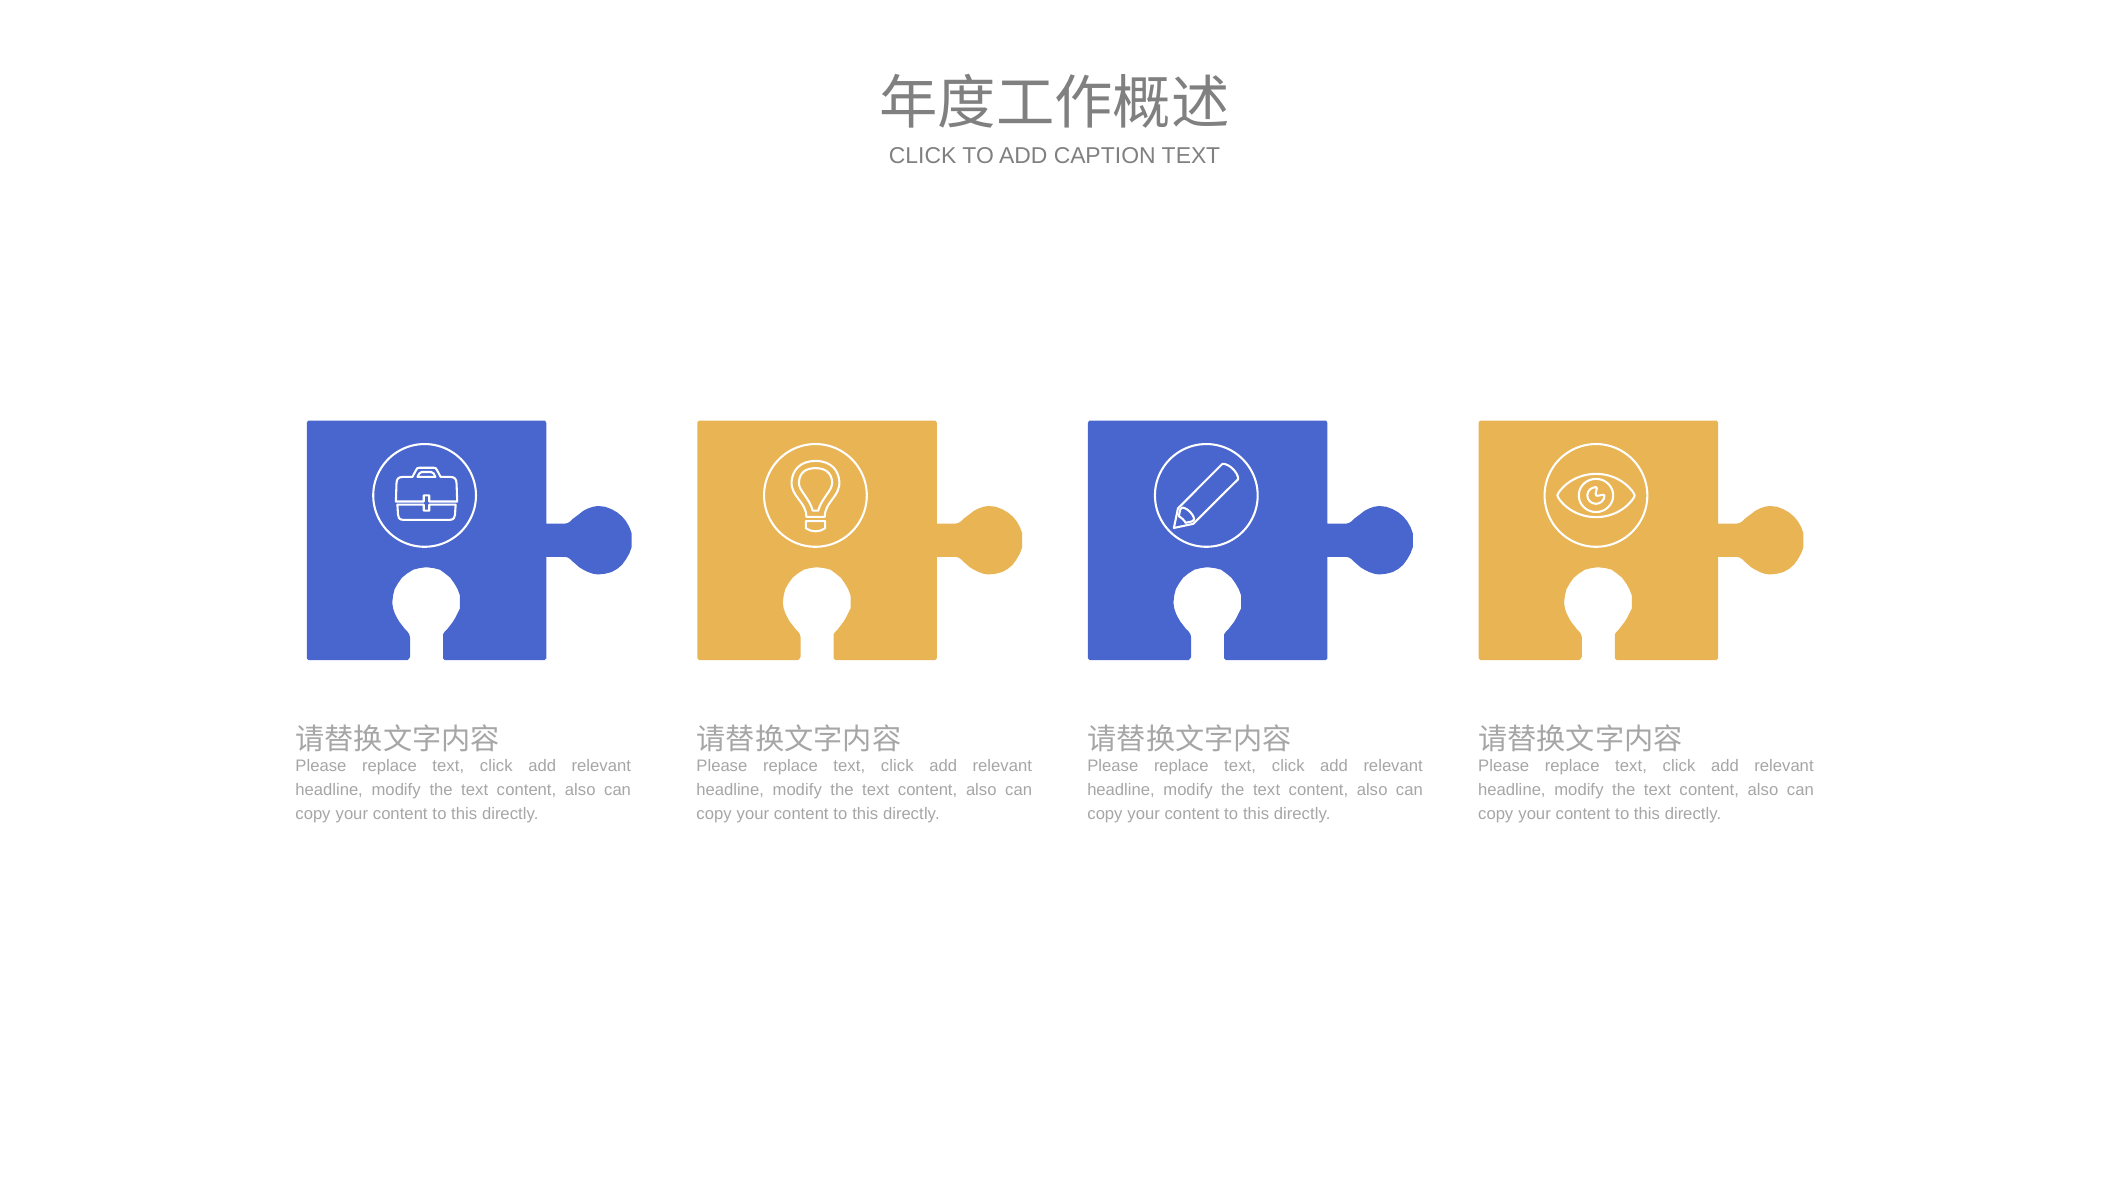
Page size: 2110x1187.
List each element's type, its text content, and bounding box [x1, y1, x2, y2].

text_box 请替换文字内容 [295, 713, 561, 750]
text_box 年度工作概述 [865, 65, 1245, 136]
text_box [1154, 444, 1258, 547]
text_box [764, 444, 867, 547]
text_box 请替换文字内容 [696, 713, 962, 750]
text_box Please replace text, click add relevant headline, modify the text content, also can copy your content to this directly. [295, 750, 632, 823]
text_box 请替换文字内容 [1478, 713, 1743, 750]
text_box 请替换文字内容 [1087, 713, 1353, 750]
text_box [306, 420, 632, 661]
text_box Please replace text, click add relevant headline, modify the text content, also can copy your content to this directly. [696, 750, 1033, 823]
text_box Please replace text, click add relevant headline, modify the text content, also can copy your content to this directly. [1478, 750, 1815, 823]
text_box CLICK TO ADD CAPTION TEXT [865, 140, 1245, 168]
text_box Please replace text, click add relevant headline, modify the text content, also can copy your content to this directly. [1087, 750, 1424, 823]
text_box [1478, 420, 1804, 661]
text_box [697, 420, 1023, 661]
text_box [1087, 420, 1413, 661]
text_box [1544, 444, 1648, 547]
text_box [373, 444, 476, 547]
